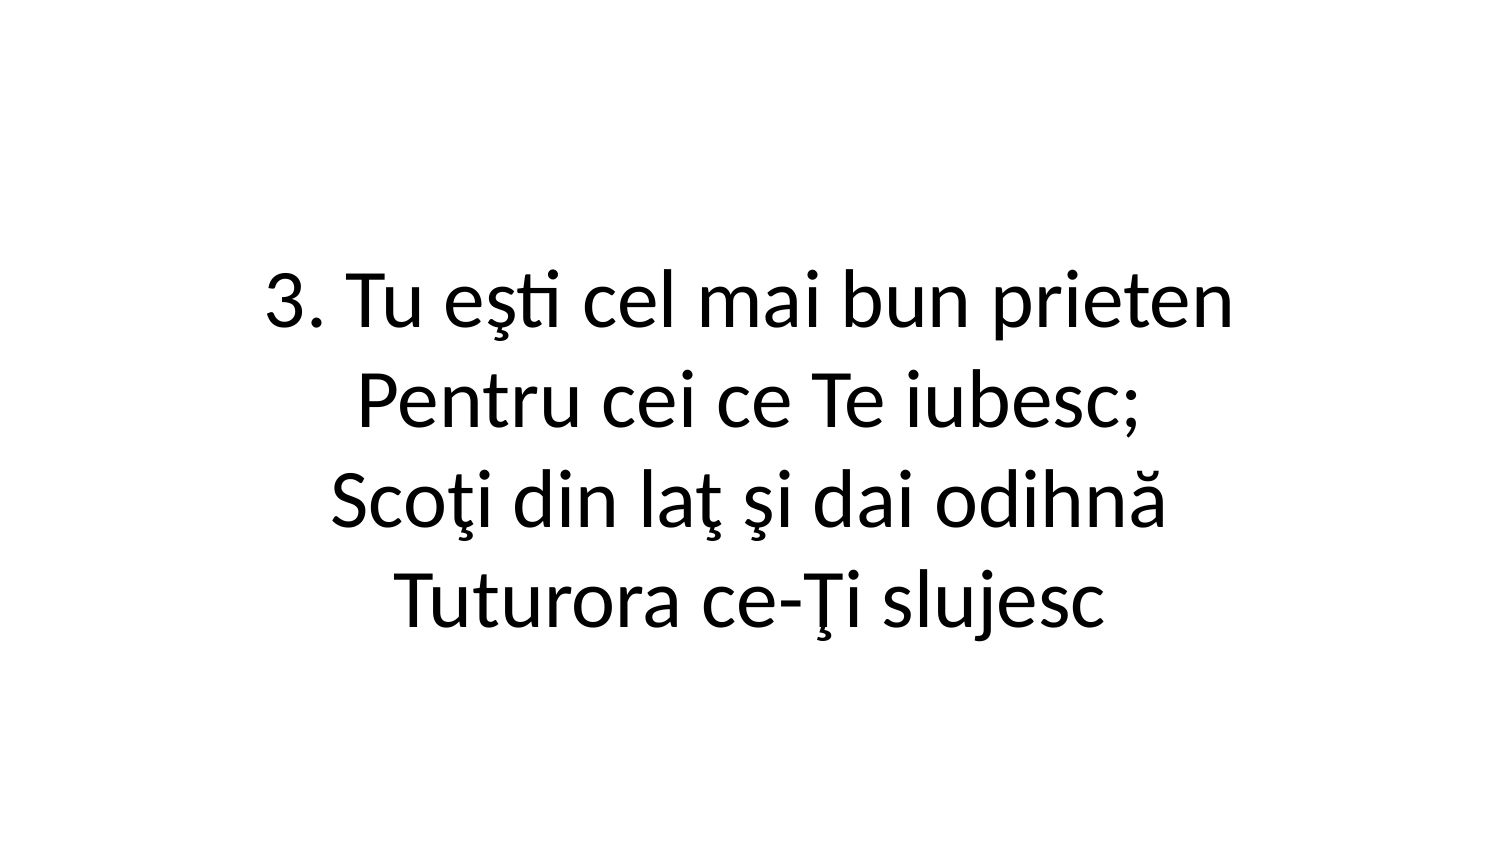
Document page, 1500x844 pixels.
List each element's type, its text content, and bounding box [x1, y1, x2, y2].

text_box 3. Tu eşti cel mai bun prieten Pentru cei ce Te iubesc; Scoţi din laţ şi dai odihnă Tuturora ce-Ţi slujesc [248, 192, 1251, 652]
